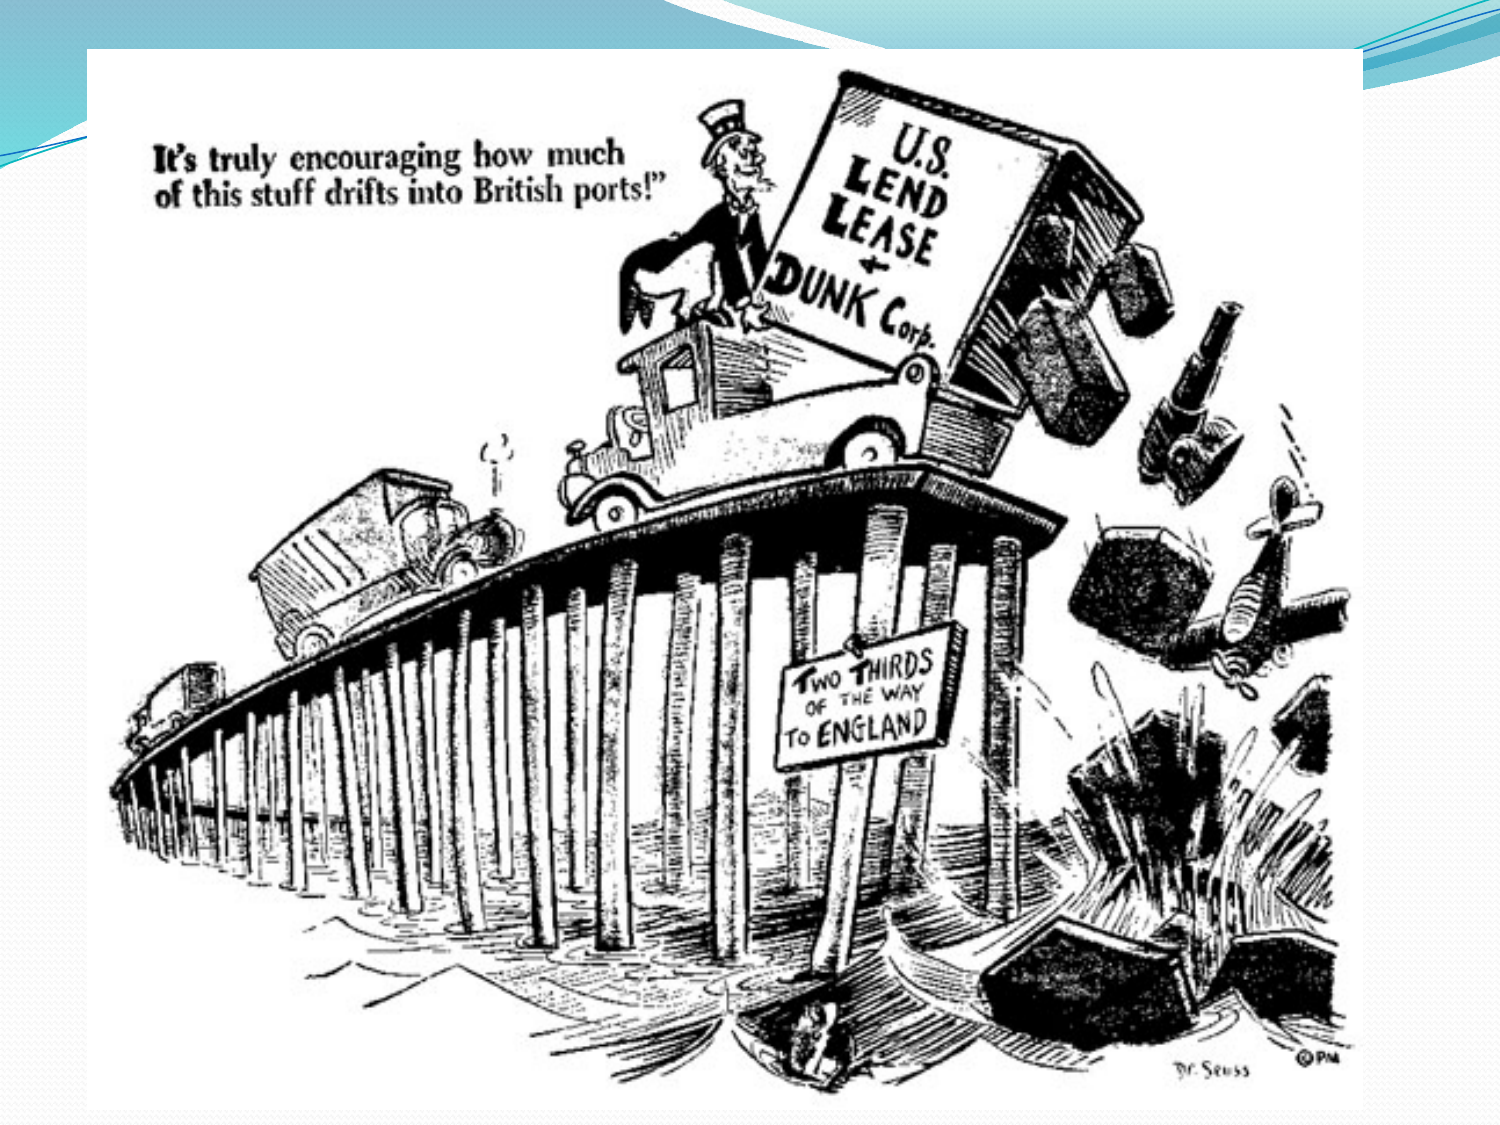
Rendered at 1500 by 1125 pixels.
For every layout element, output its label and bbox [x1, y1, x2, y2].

picture [87, 49, 1363, 1110]
